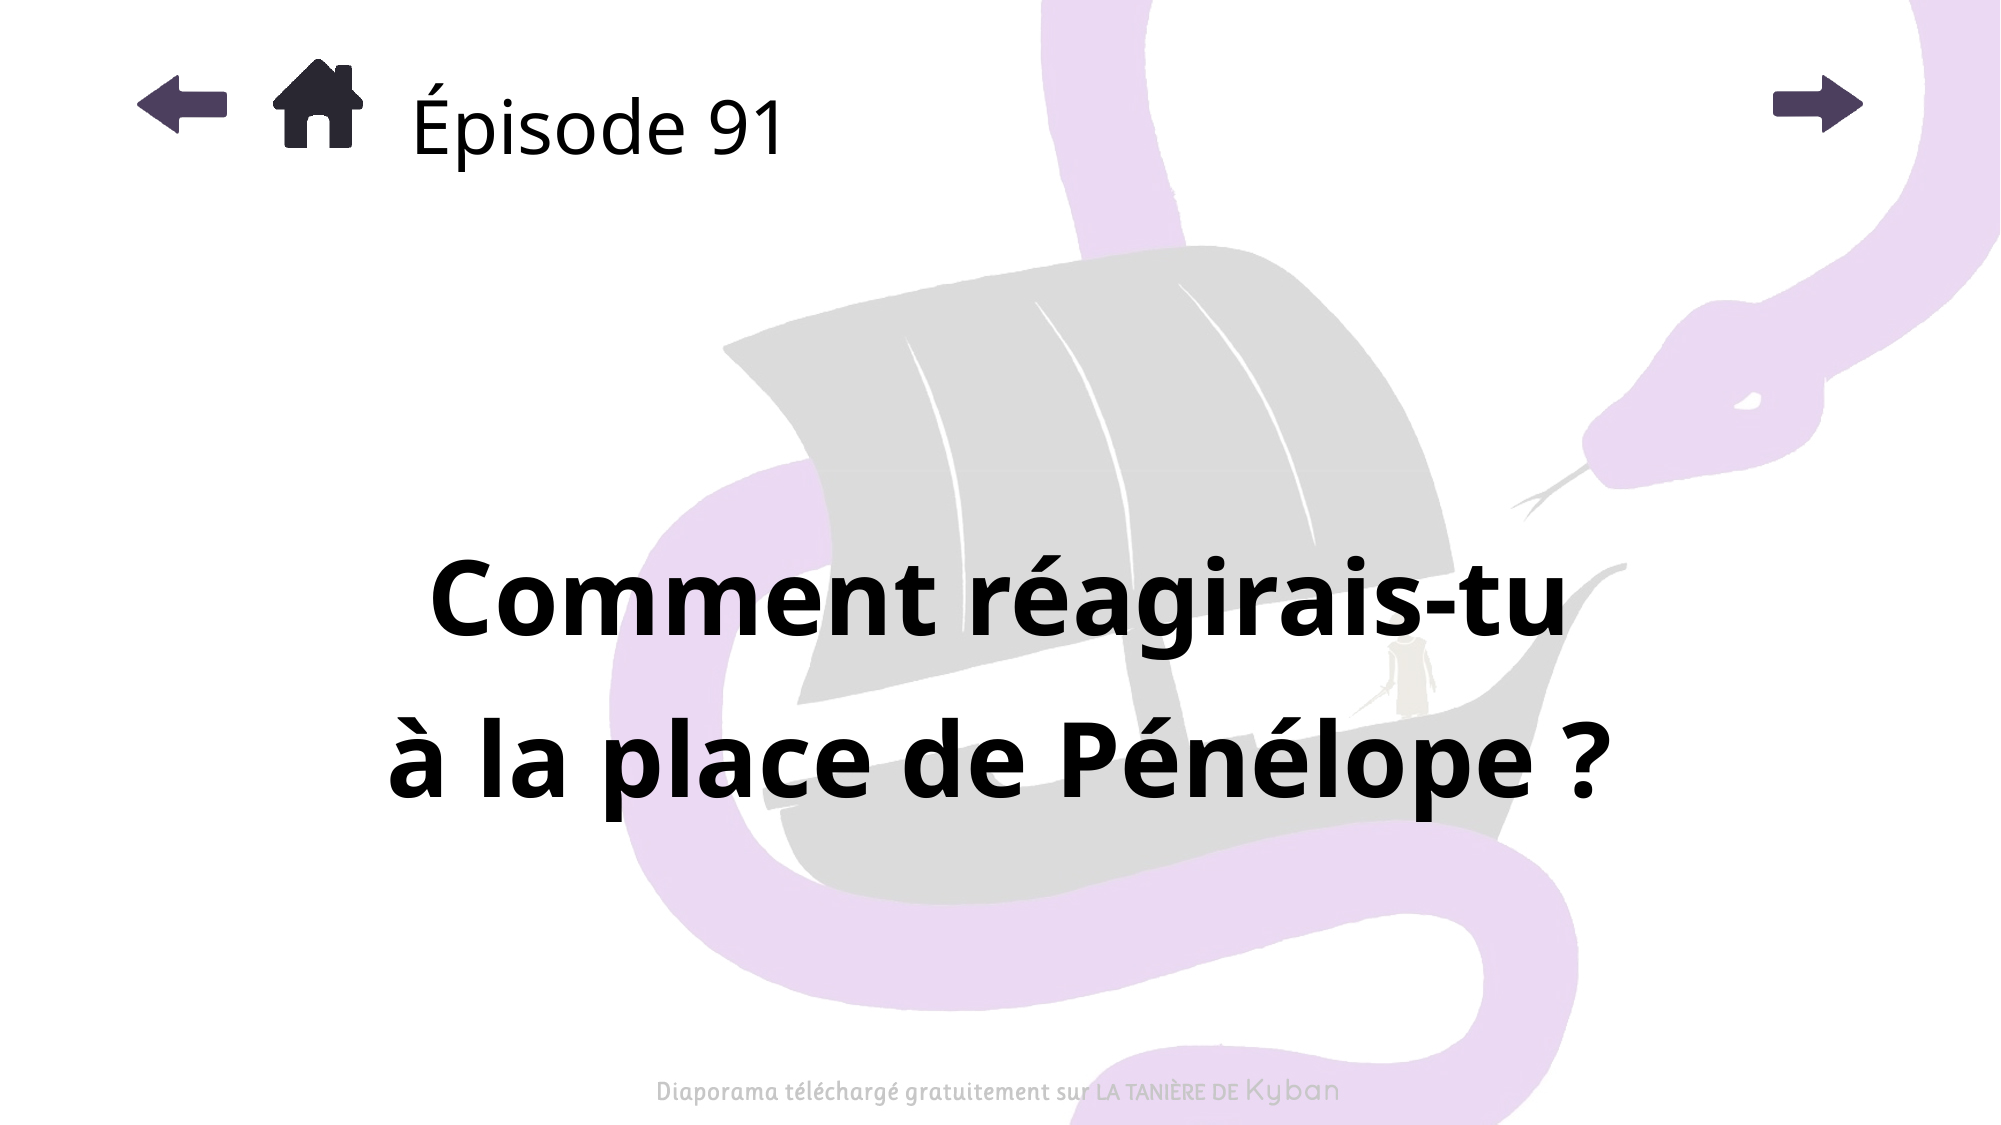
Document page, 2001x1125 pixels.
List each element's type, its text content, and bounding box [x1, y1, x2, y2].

list Comment réagirais-tu à la place de Pénélope ? [137, 299, 1863, 1014]
picture [0, 0, 2001, 1125]
title Épisode 91 [395, 59, 1863, 202]
